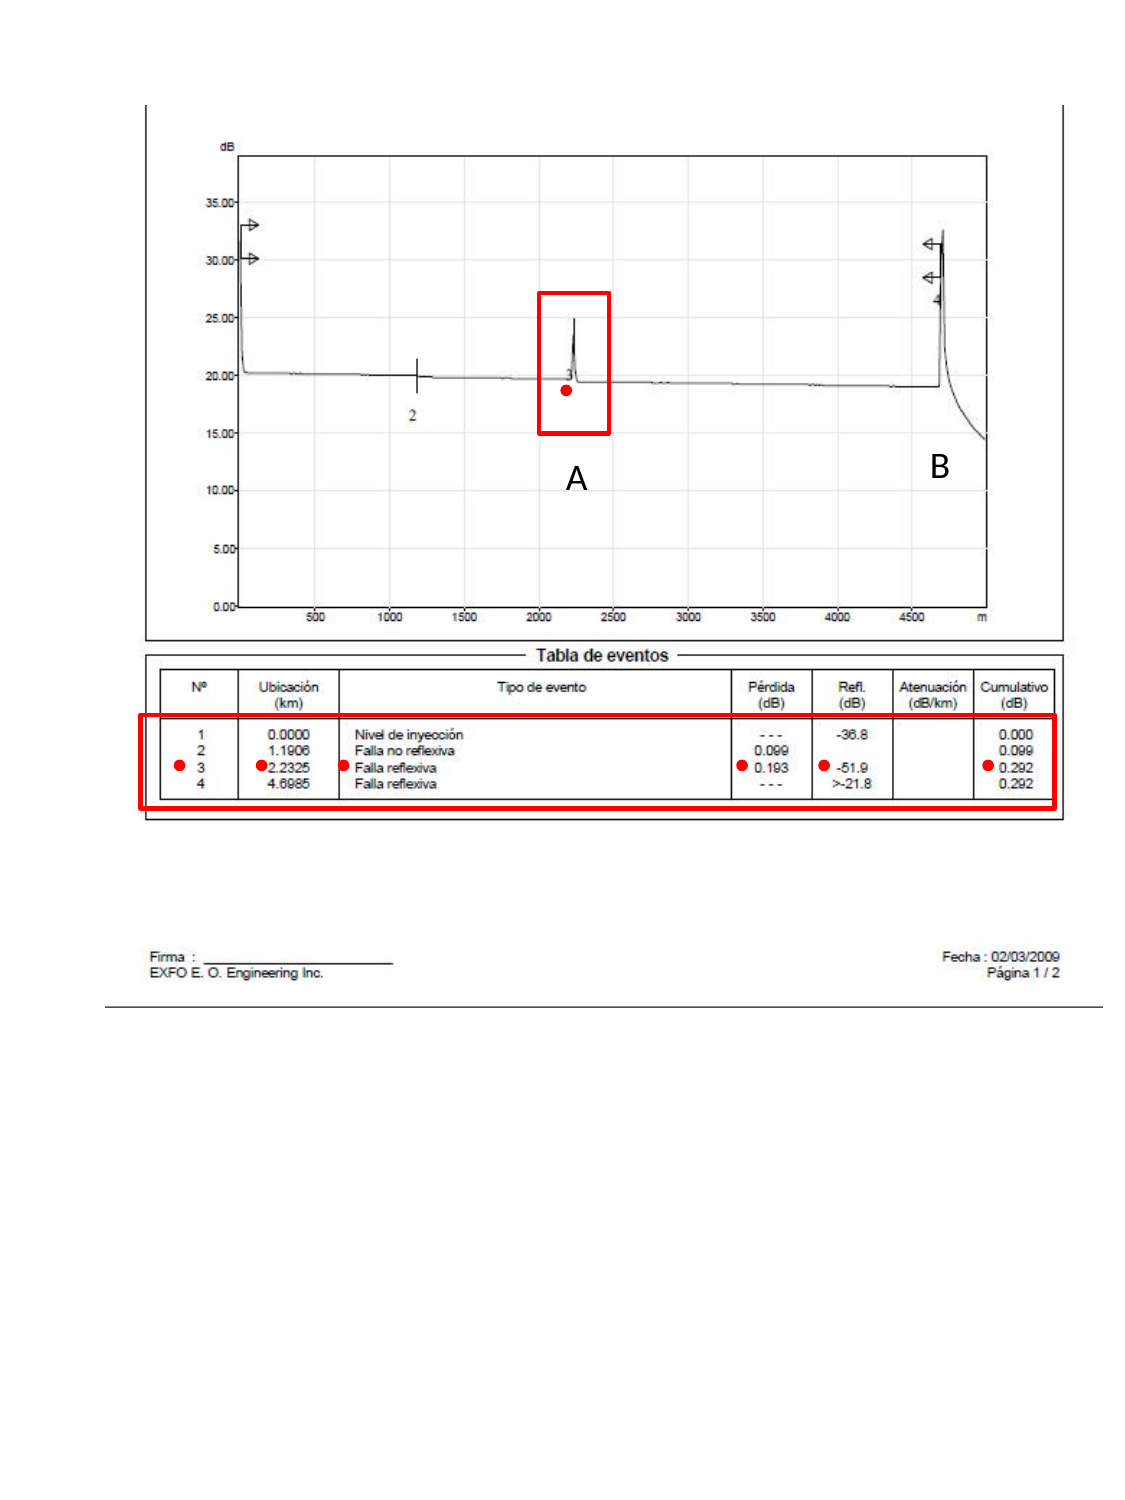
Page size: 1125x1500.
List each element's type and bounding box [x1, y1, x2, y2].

text_box [105, 105, 1104, 1008]
